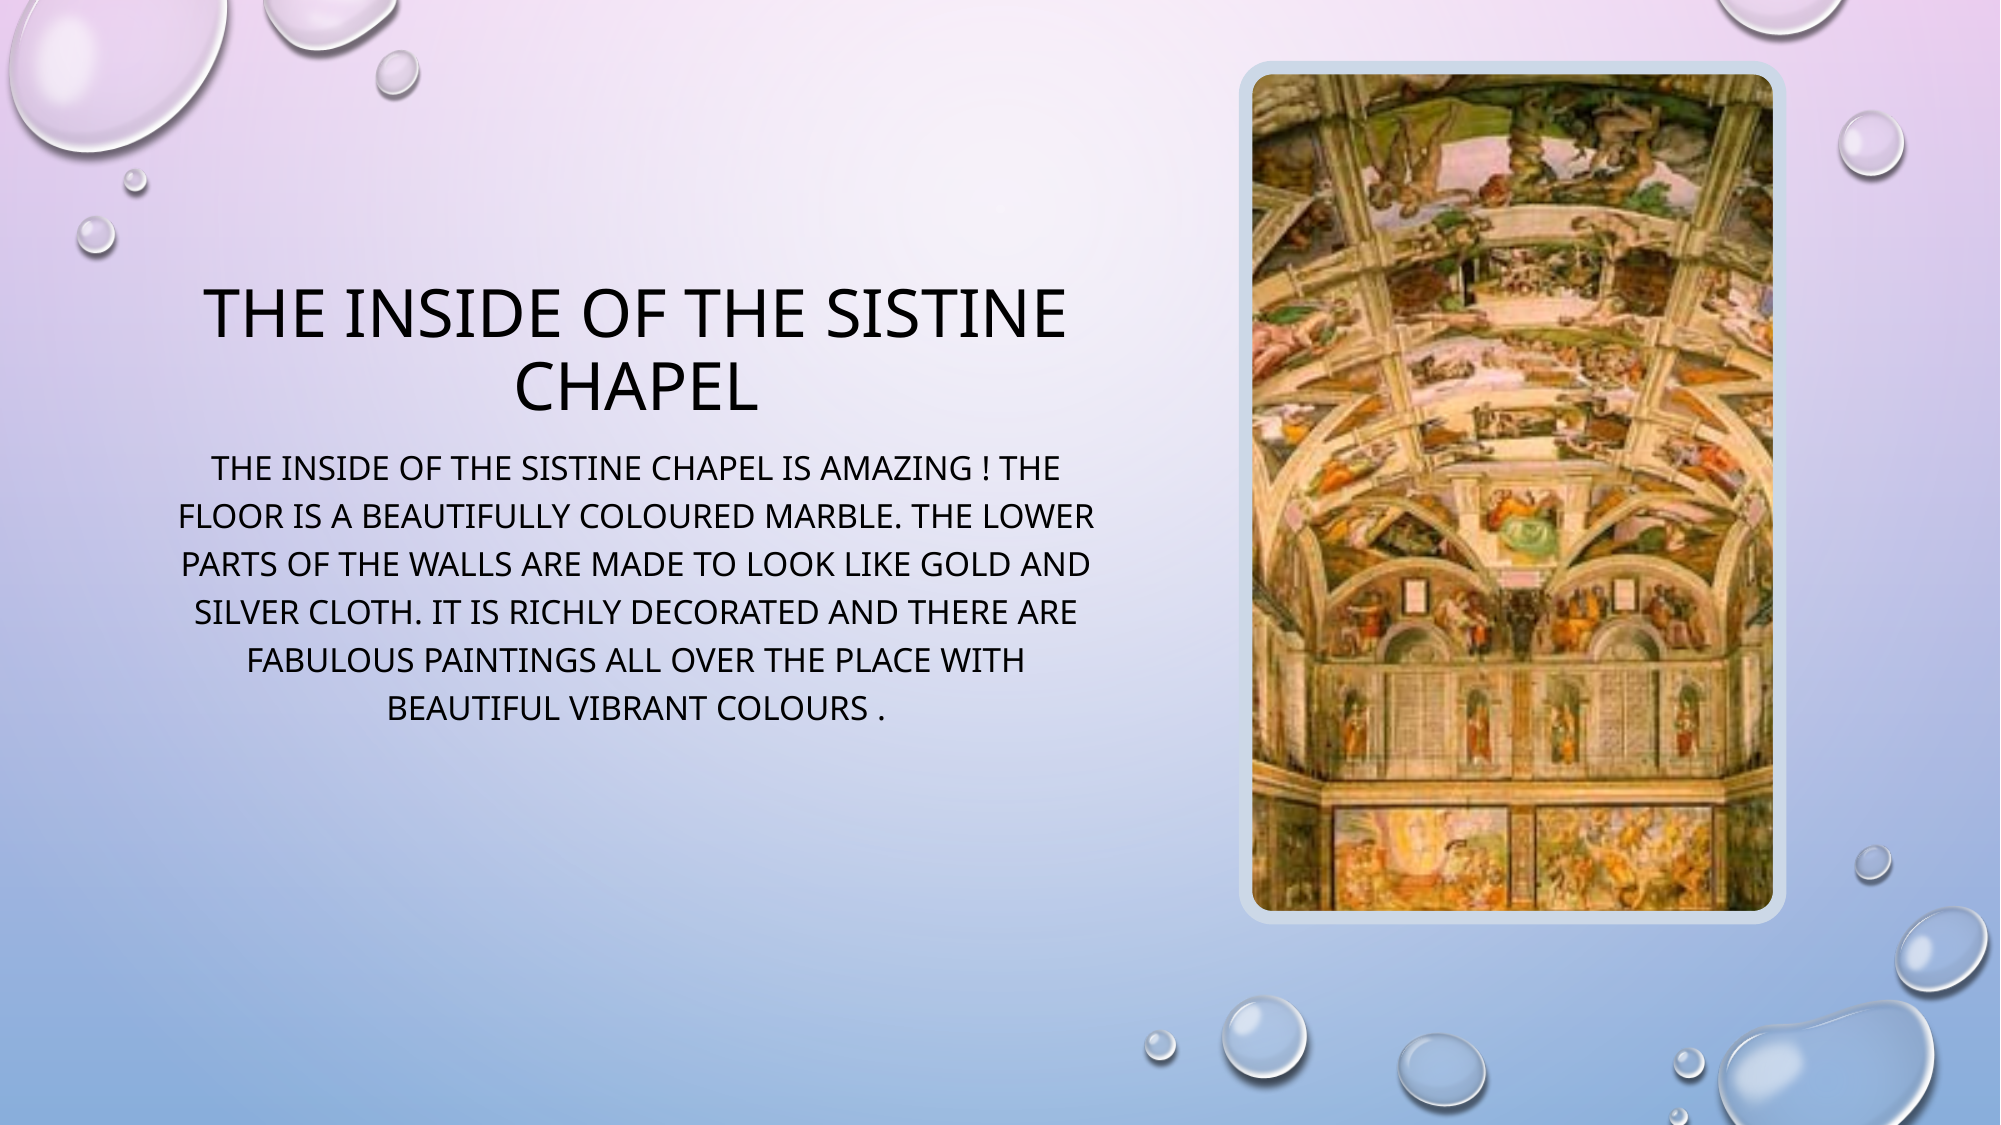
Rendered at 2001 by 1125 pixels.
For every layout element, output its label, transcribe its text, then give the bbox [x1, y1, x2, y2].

list The inside of the Sistine chapel is amazing ! The floor is a beautifully coloured marble. The lower parts of the walls are made to look like gold and silver cloth. it is richly decorated and there are fabulous paintings all over the place with beautiful vibrant colours . [149, 431, 1124, 950]
picture [0, 0, 2000, 1125]
title The inside of the Sistine chapel [149, 99, 1124, 431]
